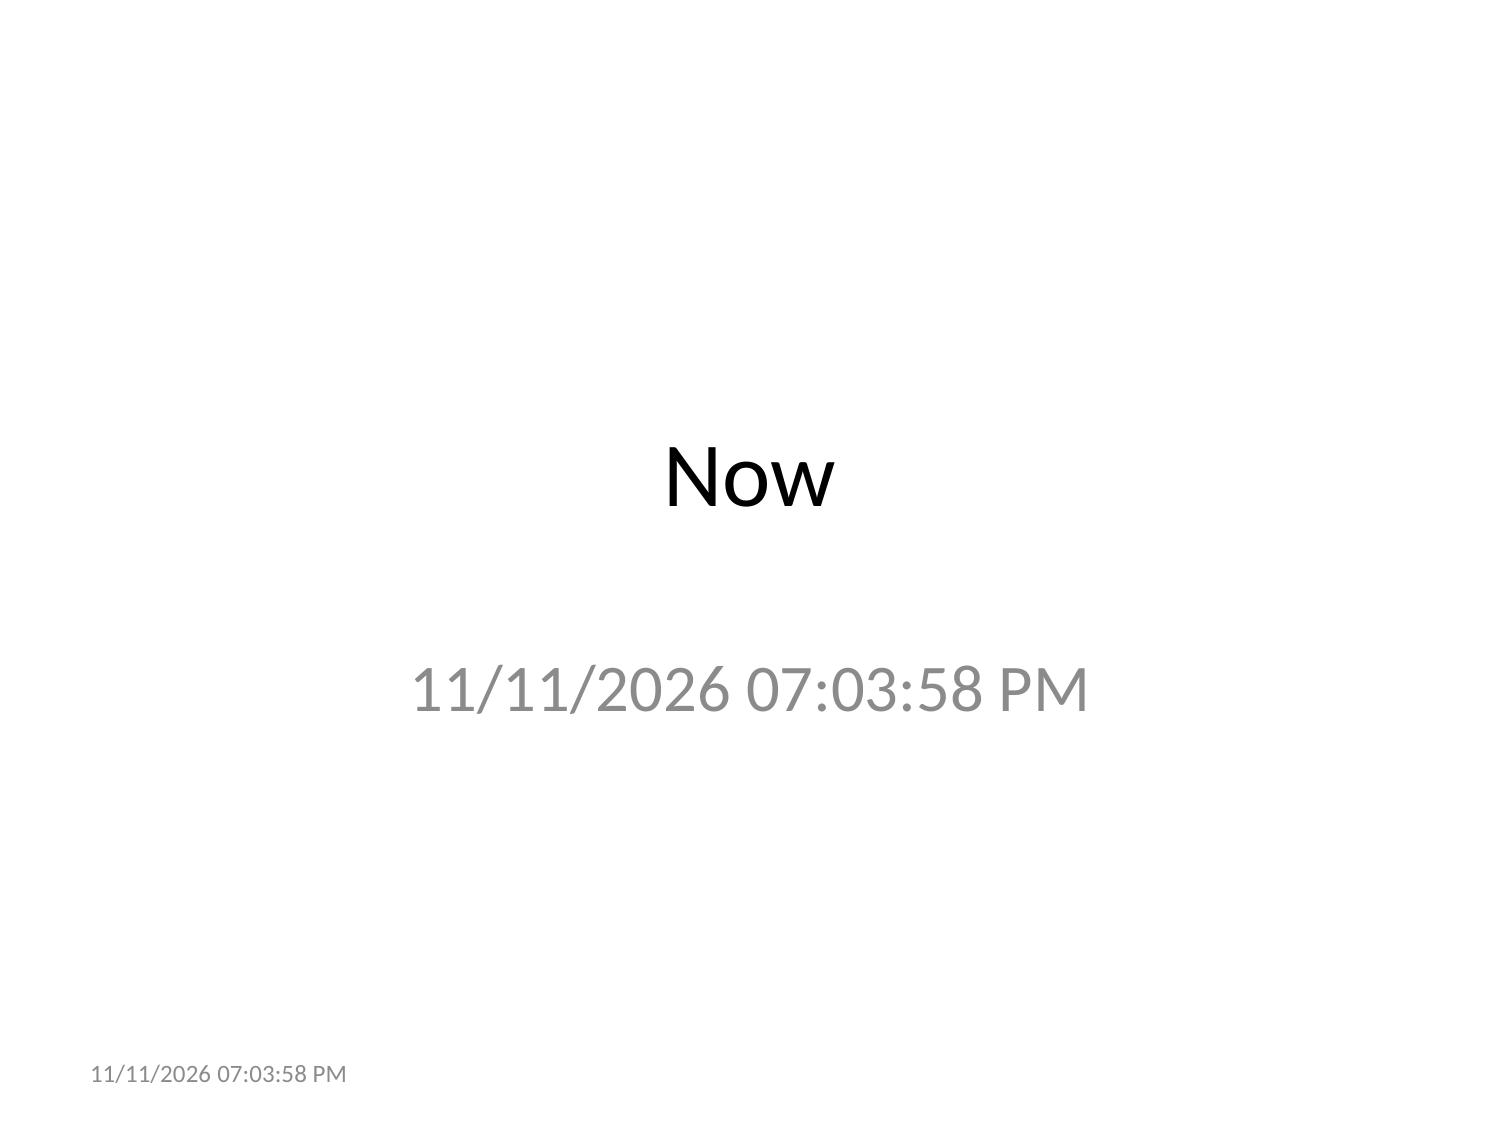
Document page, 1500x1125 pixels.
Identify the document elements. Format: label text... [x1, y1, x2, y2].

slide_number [75, 1042, 425, 1103]
title Now [112, 349, 1388, 591]
subtitle 2011-12-19 10:20:04 AM [225, 637, 1275, 925]
